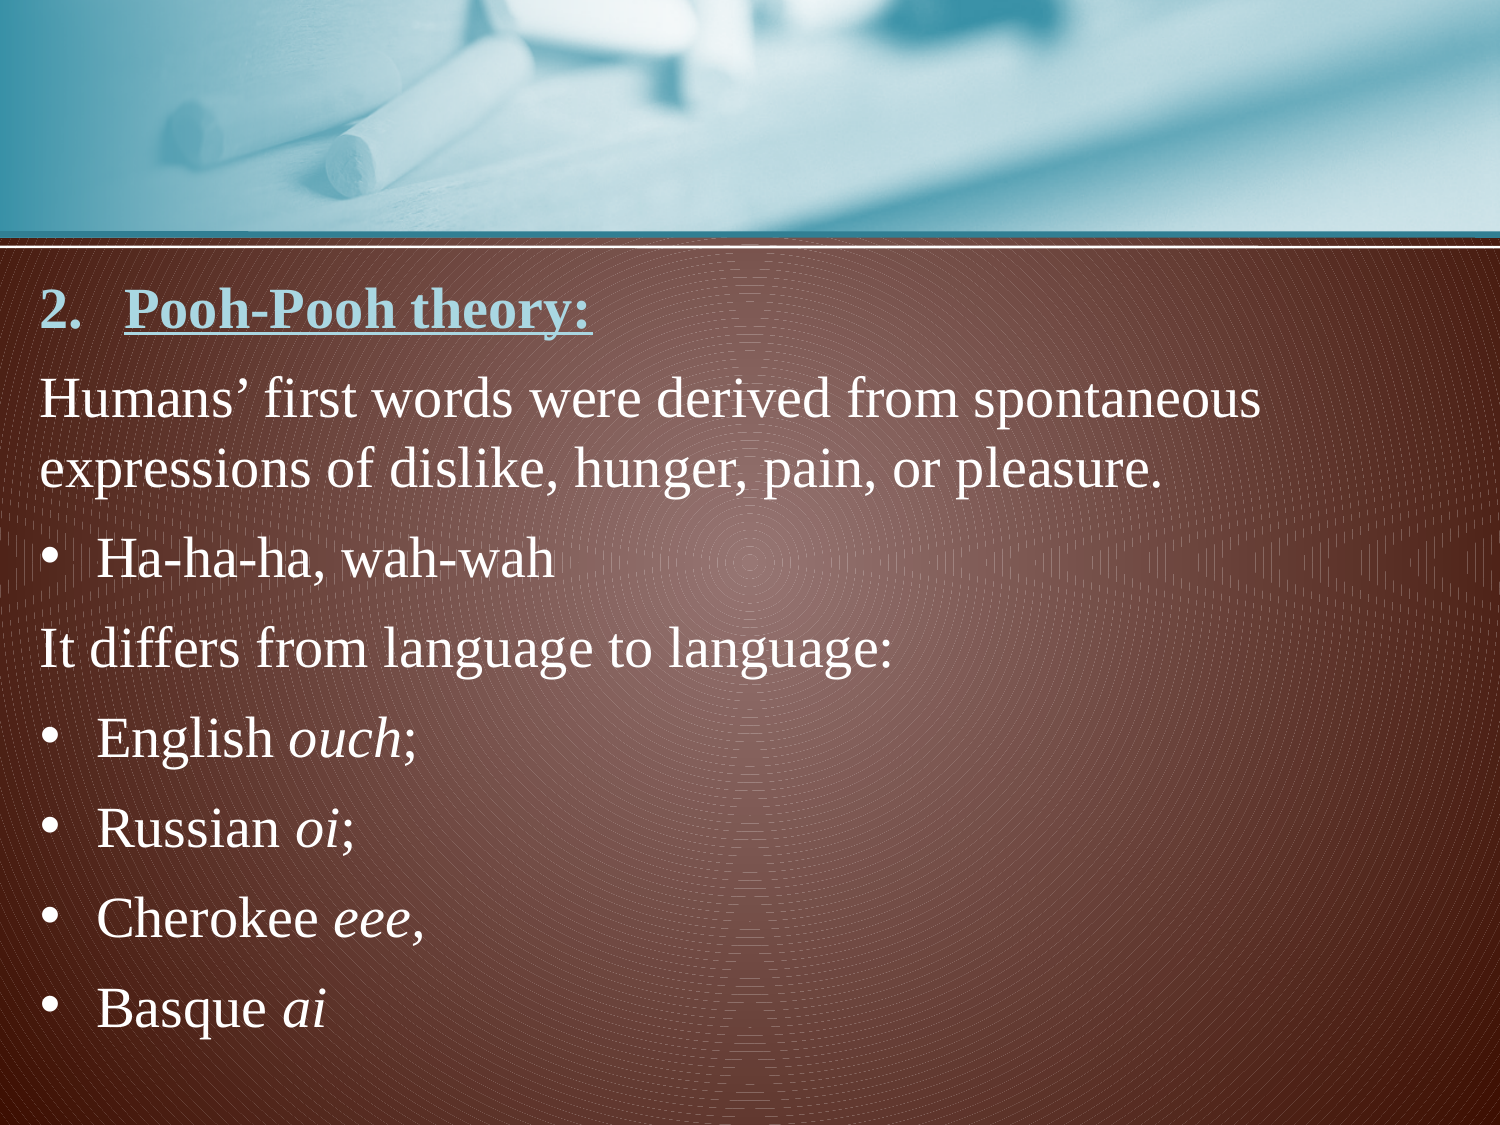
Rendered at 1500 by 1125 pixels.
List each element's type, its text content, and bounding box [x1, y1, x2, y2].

list Pooh-Pooh theory: Humans’ first words were derived from spontaneous expressions of dislike, hunger, pain, or pleasure. Ha-ha-ha, wah-wah It differs from language to language: English ouch; Russian oi; Cherokee eee, Basque ai [24, 262, 1463, 1088]
